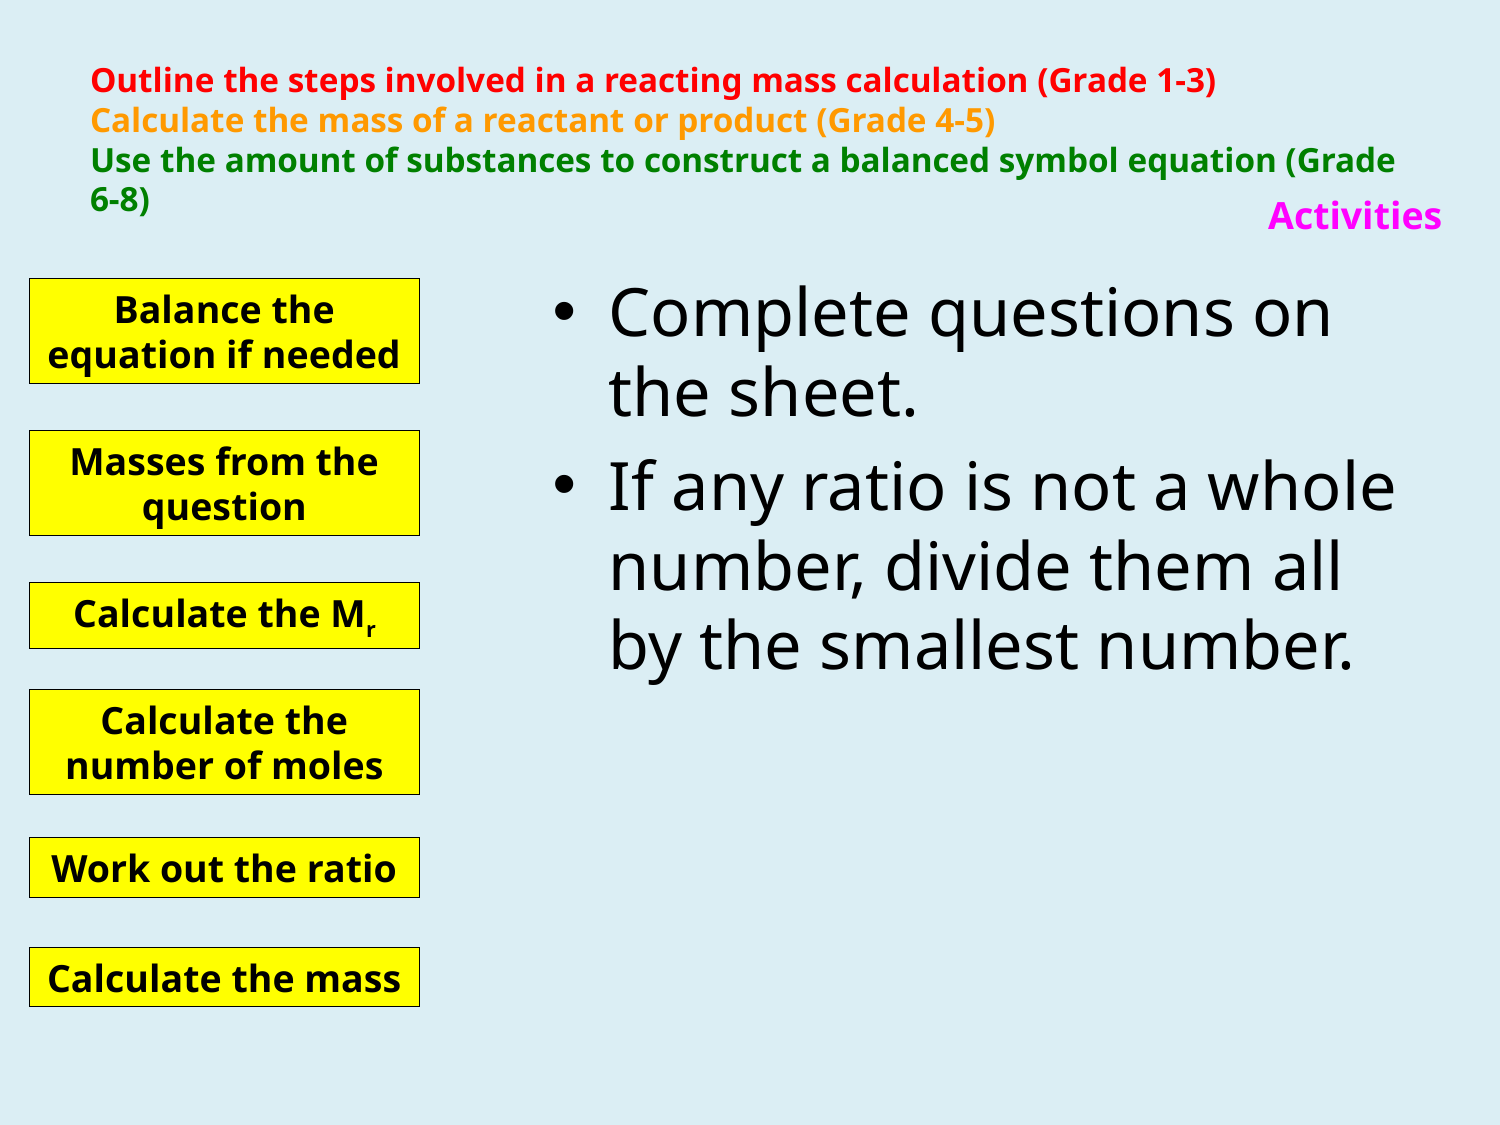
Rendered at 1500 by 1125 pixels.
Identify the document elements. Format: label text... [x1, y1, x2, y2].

text_box Calculate the number of moles [29, 689, 420, 795]
text_box Activities [1253, 184, 1458, 245]
text_box Balance the equation if needed [29, 278, 420, 384]
list Complete questions on the sheet. If any ratio is not a whole number, divide them all by the smallest number. [537, 262, 1425, 1005]
text_box Calculate the Mr [29, 582, 420, 649]
text_box Calculate the mass [29, 947, 420, 1007]
text_box Work out the ratio [29, 837, 420, 898]
text_box Masses from the question [29, 430, 420, 536]
title Outline the steps involved in a reacting mass calculation (Grade 1-3) Calculate the mass of a reactant or product (Grade 4-5) Use the amount of substances to construct a balanced symbol equation (Grade 6-8) [75, 45, 1425, 233]
